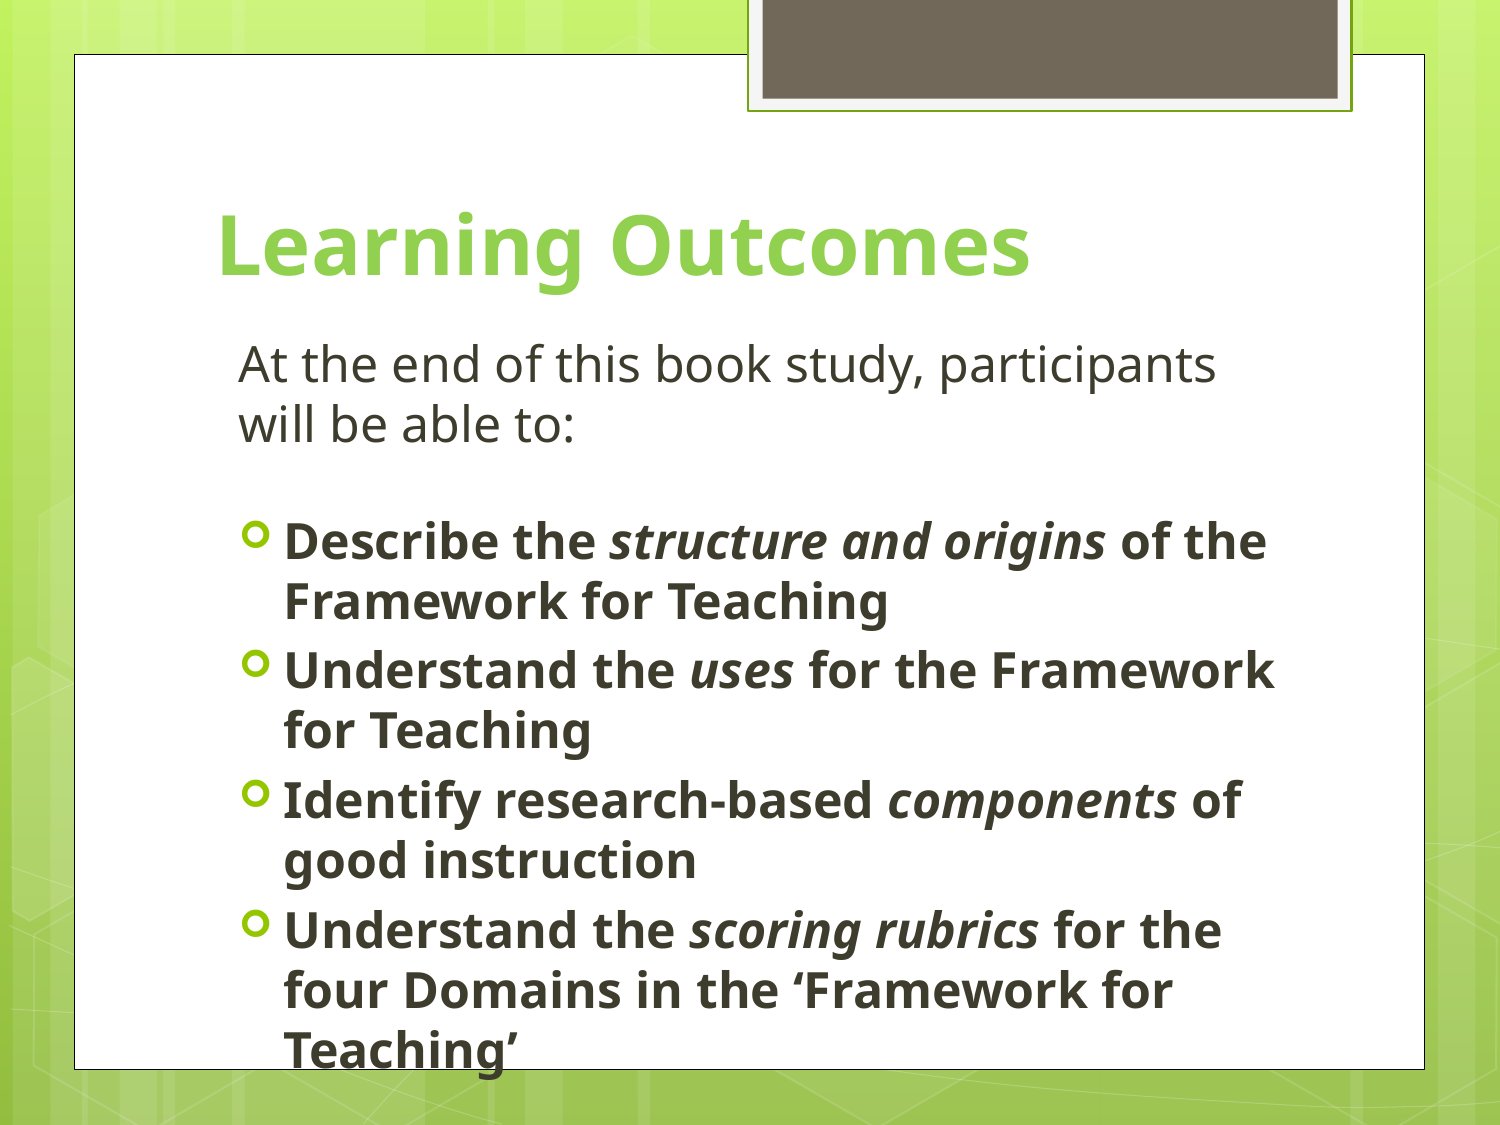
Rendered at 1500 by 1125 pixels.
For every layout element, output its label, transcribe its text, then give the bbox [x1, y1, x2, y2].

list At the end of this book study, participants will be able to: Describe the structure and origins of the Framework for Teaching Understand the uses for the Framework for Teaching Identify research-based components of good instruction Understand the scoring rubrics for the four Domains in the ‘Framework for Teaching’ [212, 324, 1325, 1050]
title Learning Outcomes [200, 112, 1353, 300]
